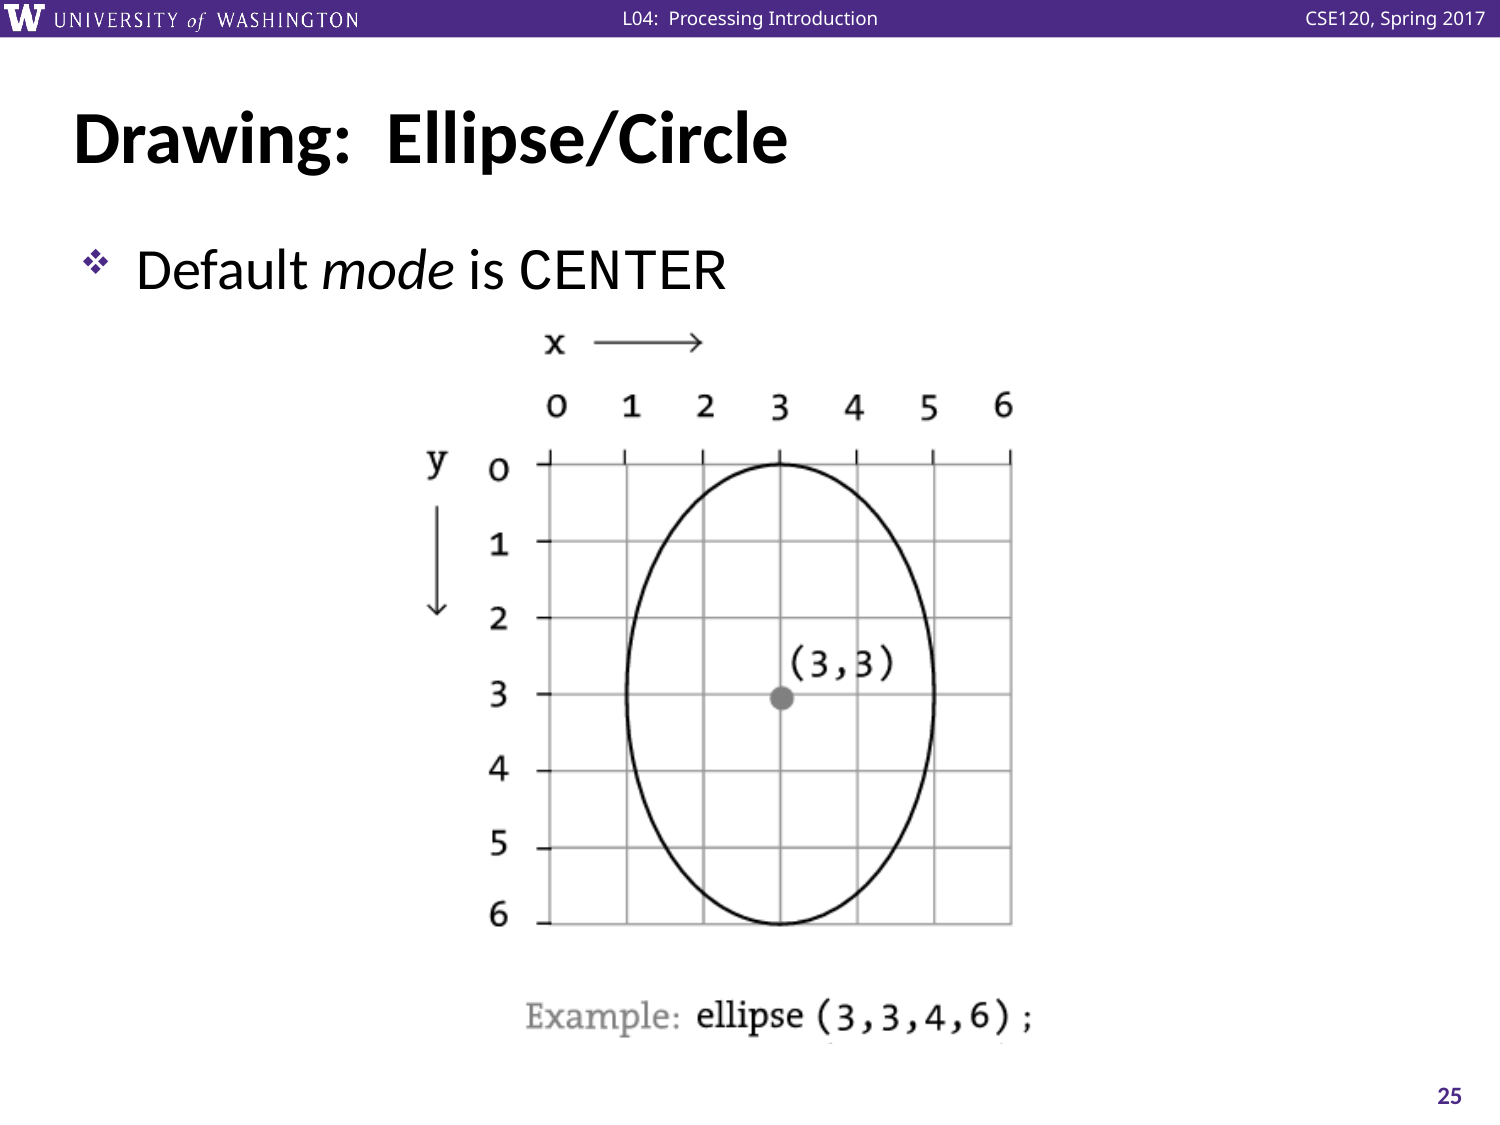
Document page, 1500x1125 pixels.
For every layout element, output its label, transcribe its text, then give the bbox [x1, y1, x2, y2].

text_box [383, 299, 1116, 1045]
slide_number 25 [1400, 1065, 1500, 1125]
picture [4, 4, 358, 32]
title Drawing: Ellipse/Circle [58, 71, 1438, 197]
list Default mode is CENTER [64, 223, 1438, 1040]
